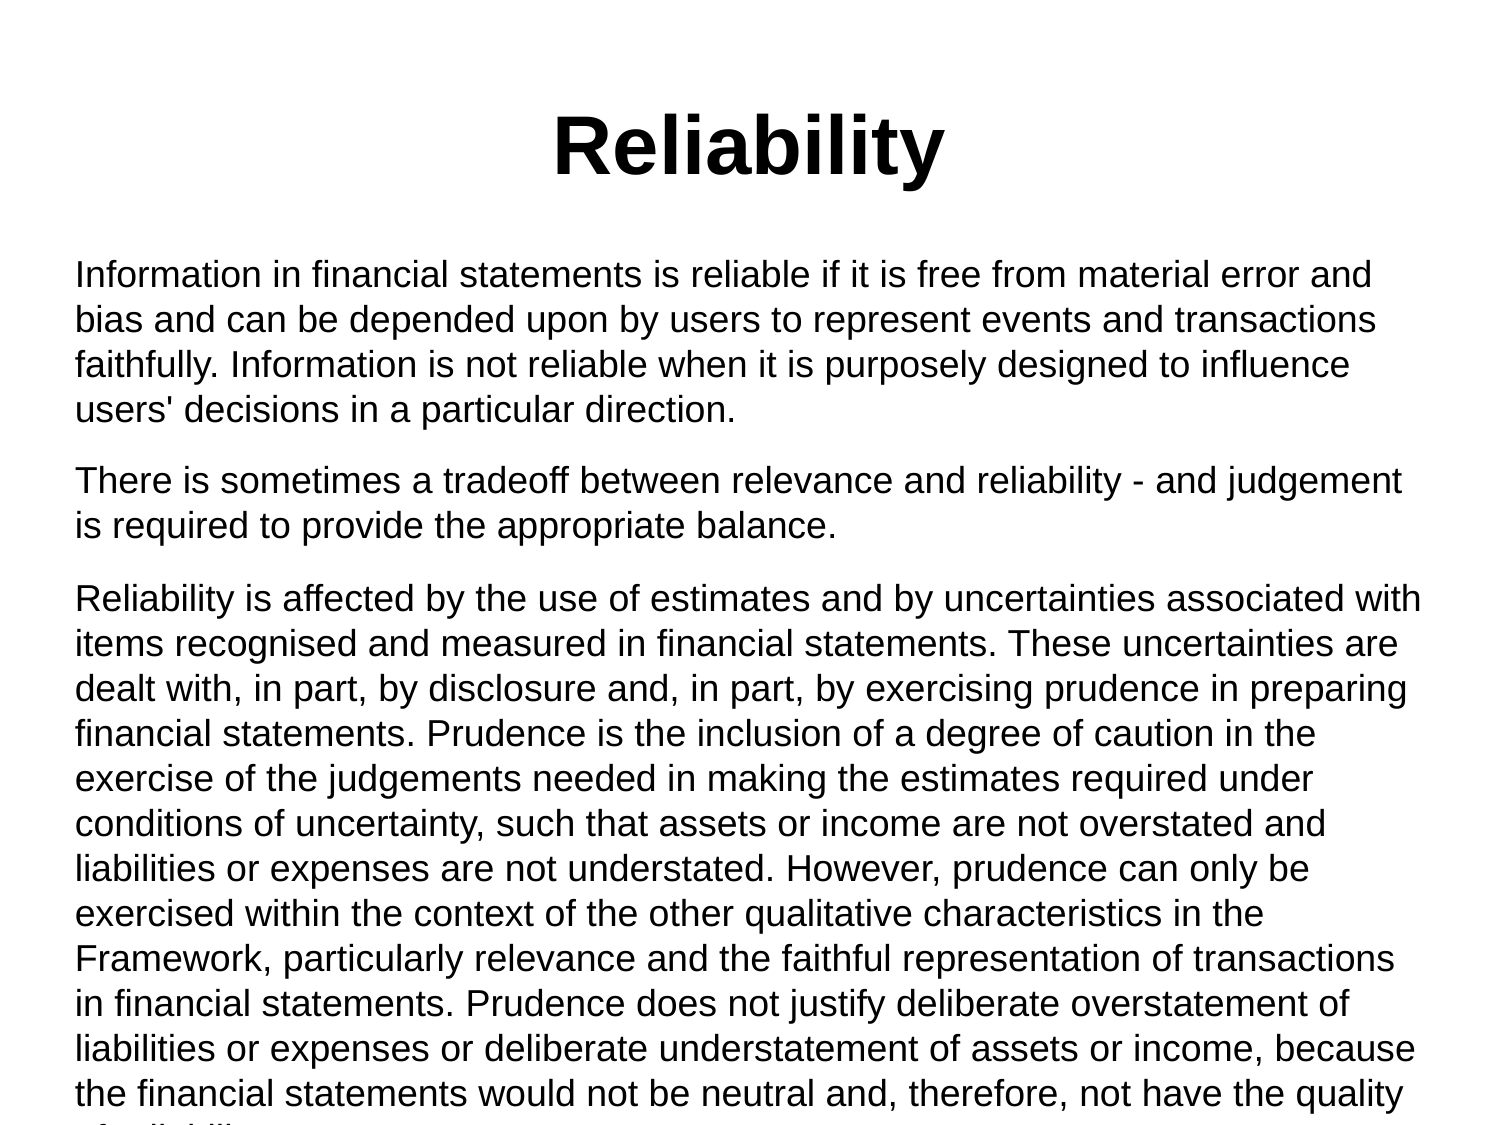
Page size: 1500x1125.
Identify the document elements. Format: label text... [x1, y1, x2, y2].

text_box Information in financial statements is reliable if it is free from material error and bias and can be depended upon by users to represent events and transactions faithfully. Information is not reliable when it is purposely designed to influence users' decisions in a particular direction. There is sometimes a tradeoff between relevance and reliability - and judgement is required to provide the appropriate balance. Reliability is affected by the use of estimates and by uncertainties associated with items recognised and measured in financial statements. These uncertainties are dealt with, in part, by disclosure and, in part, by exercising prudence in preparing financial statements. Prudence is the inclusion of a degree of caution in the exercise of the judgements needed in making the estimates required under conditions of uncertainty, such that assets or income are not overstated and liabilities or expenses are not understated. However, prudence can only be exercised within the context of the other qualitative characteristics in the Framework, particularly relevance and the faithful representation of transactions in financial statements. Prudence does not justify deliberate overstatement of liabilities or expenses or deliberate understatement of assets or income, because the financial statements would not be neutral and, therefore, not have the quality of reliability. [74, 247, 1425, 1107]
text_box Reliability [74, 51, 1425, 226]
